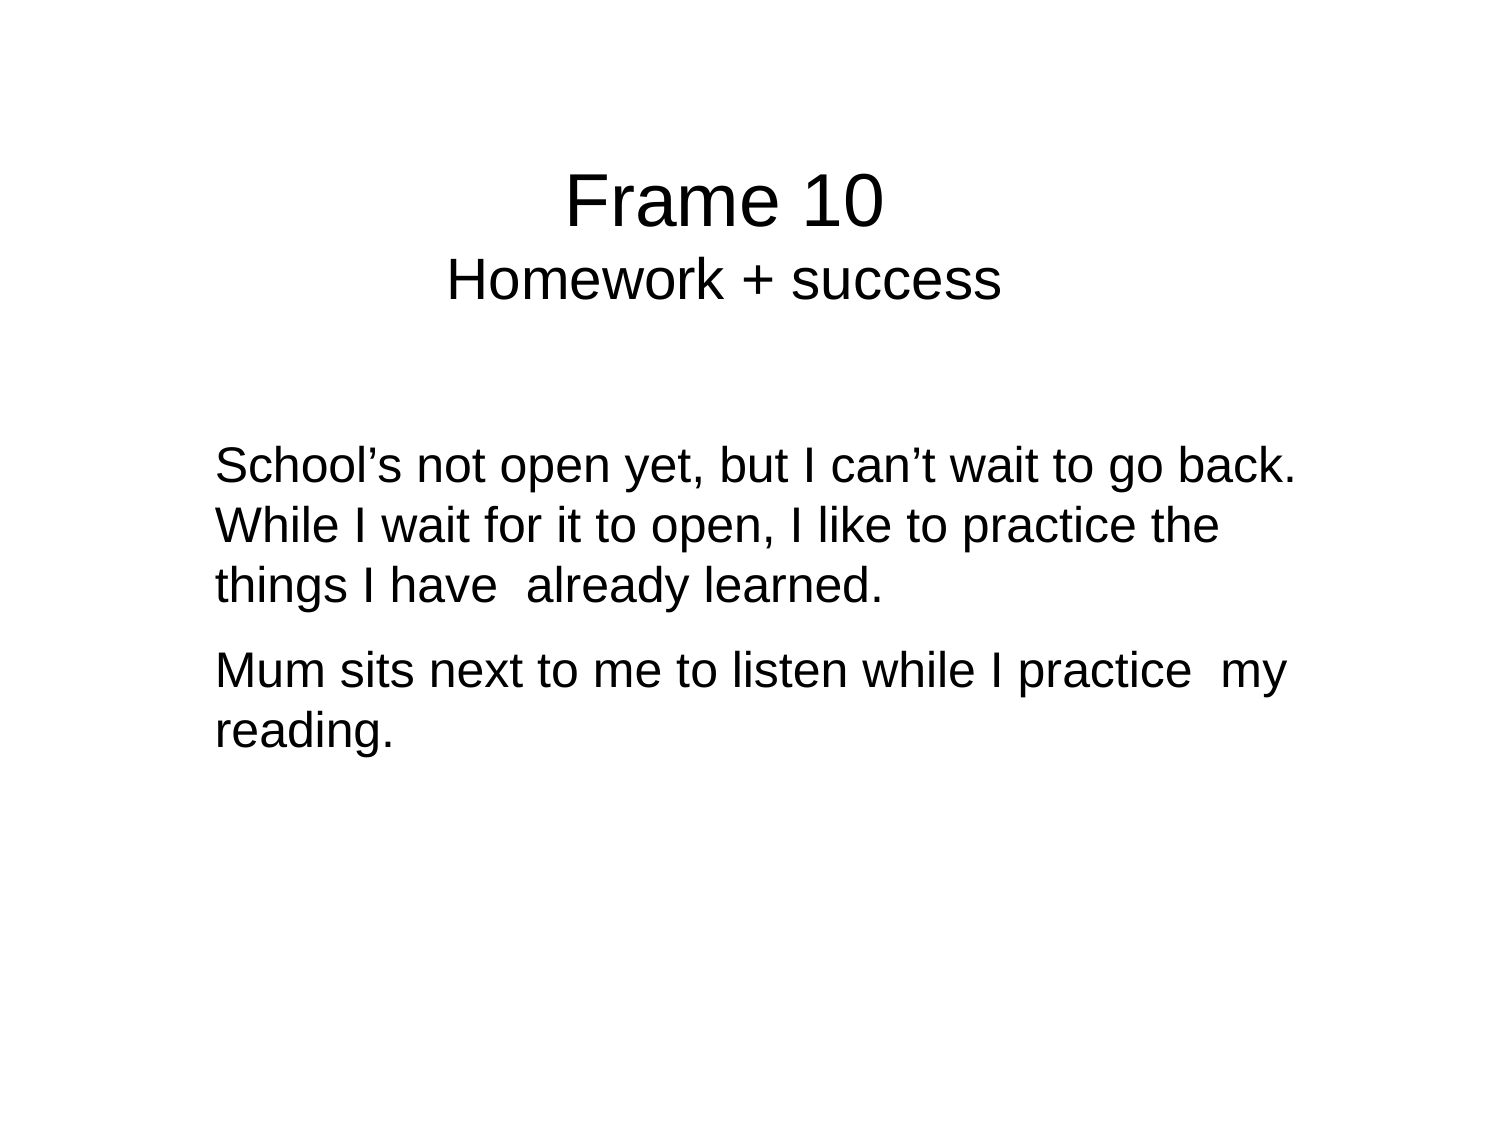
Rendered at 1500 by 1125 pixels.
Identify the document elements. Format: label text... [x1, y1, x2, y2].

text_box School’s not open yet, but I can’t wait to go back. While I wait for it to open, I like to practice the things I have already learned. Mum sits next to me to listen while I practice my reading. [199, 425, 1338, 765]
title Frame 10 Homework + success [50, 137, 1400, 325]
